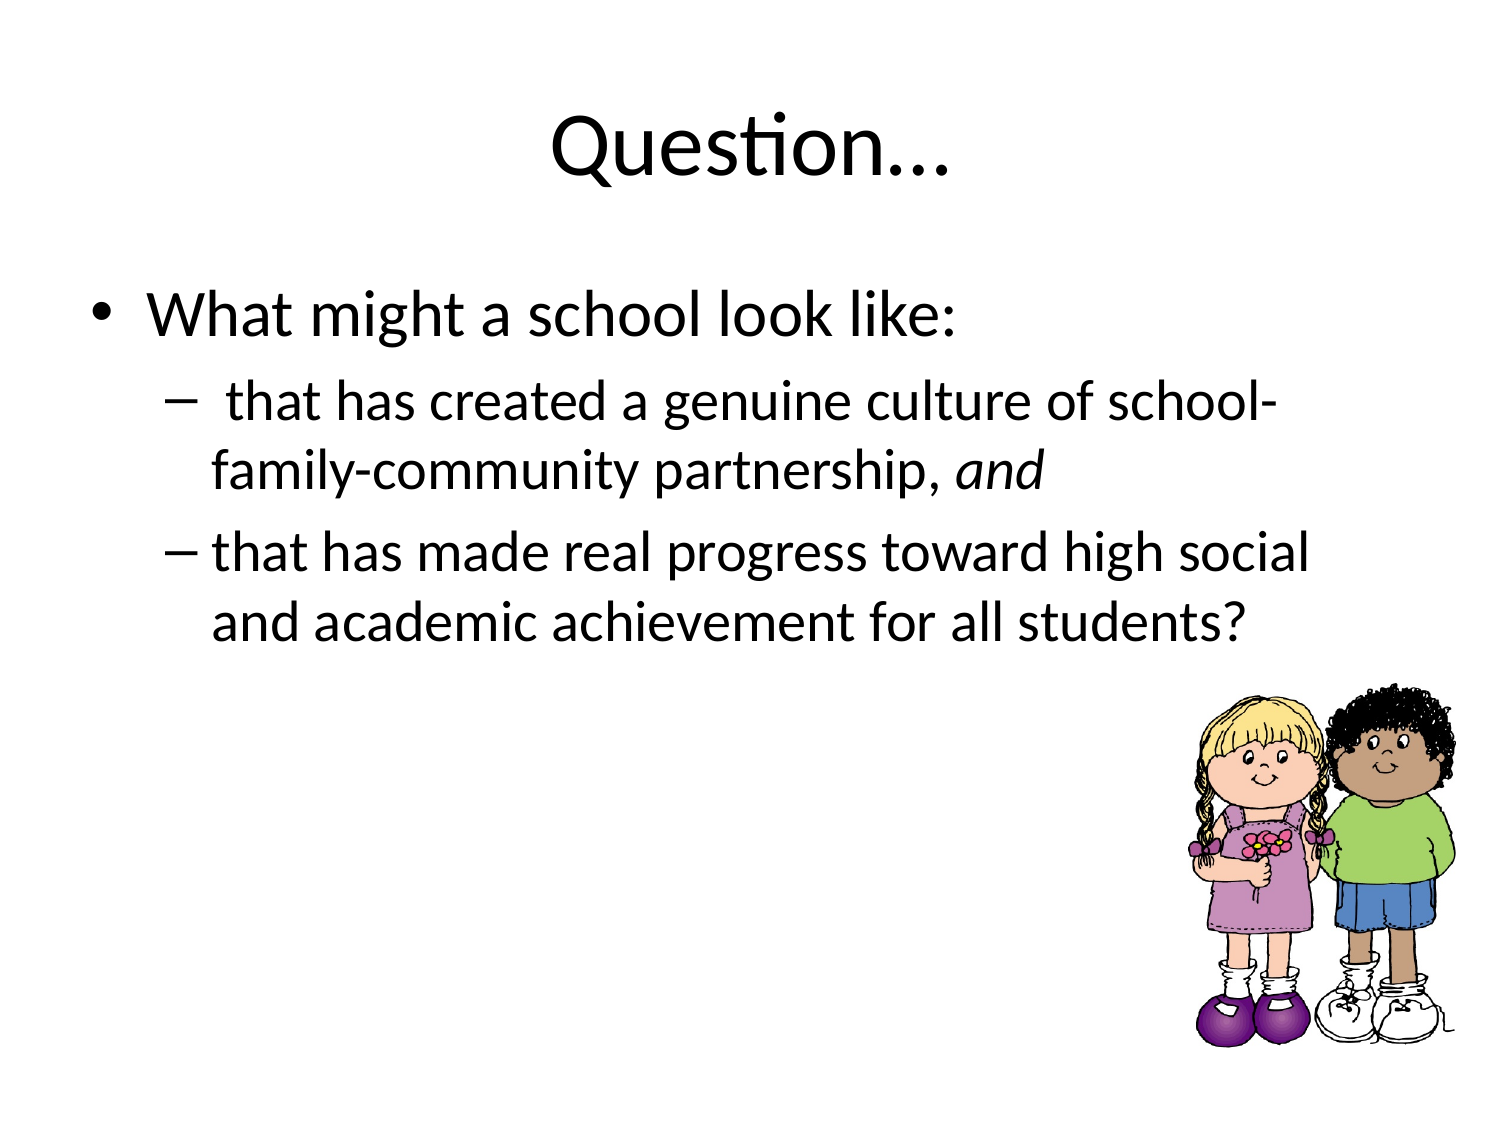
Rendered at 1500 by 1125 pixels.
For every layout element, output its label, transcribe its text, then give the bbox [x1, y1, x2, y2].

title Question… [75, 45, 1425, 233]
list What might a school look like: that has created a genuine culture of school-family-community partnership, and that has made real progress toward high social and academic achievement for all students? [75, 262, 1425, 1005]
picture [990, 683, 1500, 1048]
